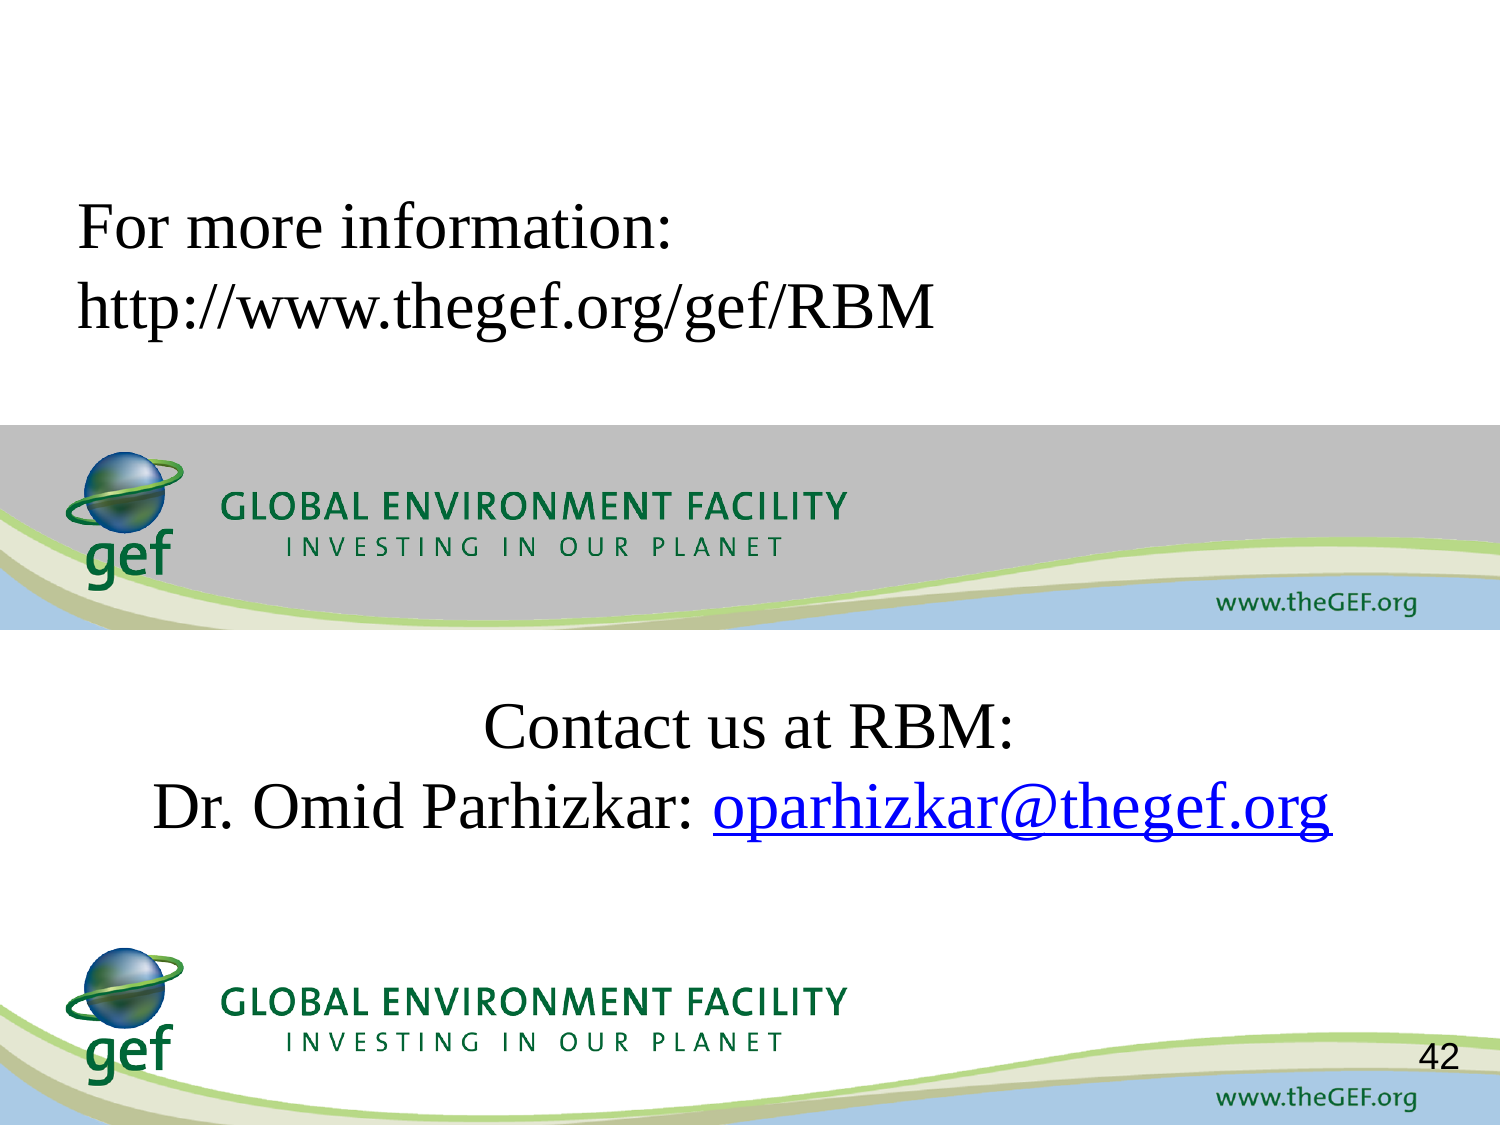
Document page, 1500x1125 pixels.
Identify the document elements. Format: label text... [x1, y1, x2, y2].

slide_number 42 [1387, 1012, 1500, 1095]
text_box For more information: http://www.thegef.org/gef/RBM [62, 174, 1225, 350]
picture [0, 424, 1500, 630]
text_box Contact us at RBM: Dr. Omid Parhizkar: oparhizkar@thegef.org [137, 674, 1363, 930]
picture [0, 920, 1500, 1125]
